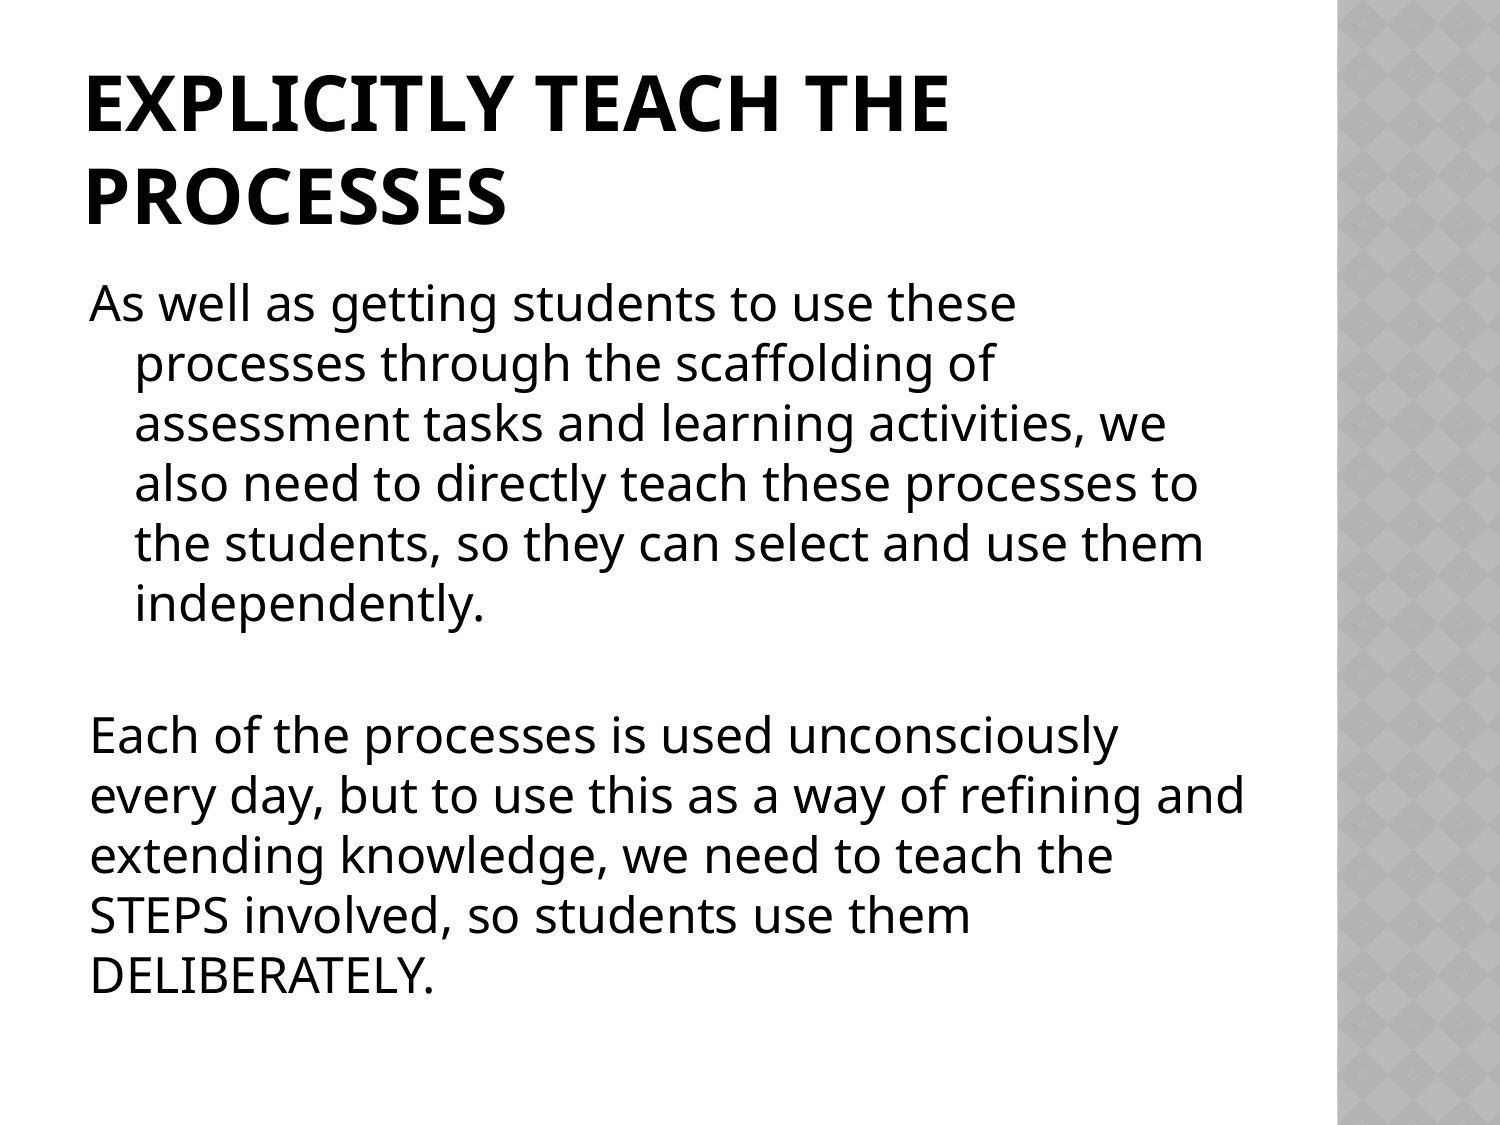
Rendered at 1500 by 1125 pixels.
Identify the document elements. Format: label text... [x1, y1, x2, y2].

list As well as getting students to use these processes through the scaffolding of assessment tasks and learning activities, we also need to directly teach these processes to the students, so they can select and use them independently. Each of the processes is used unconsciously every day, but to use this as a way of refining and extending knowledge, we need to teach the STEPS involved, so students use them DELIBERATELY. [75, 264, 1263, 1059]
title EXPLICITLY TEACH THE PROCESSES [75, 52, 1263, 240]
